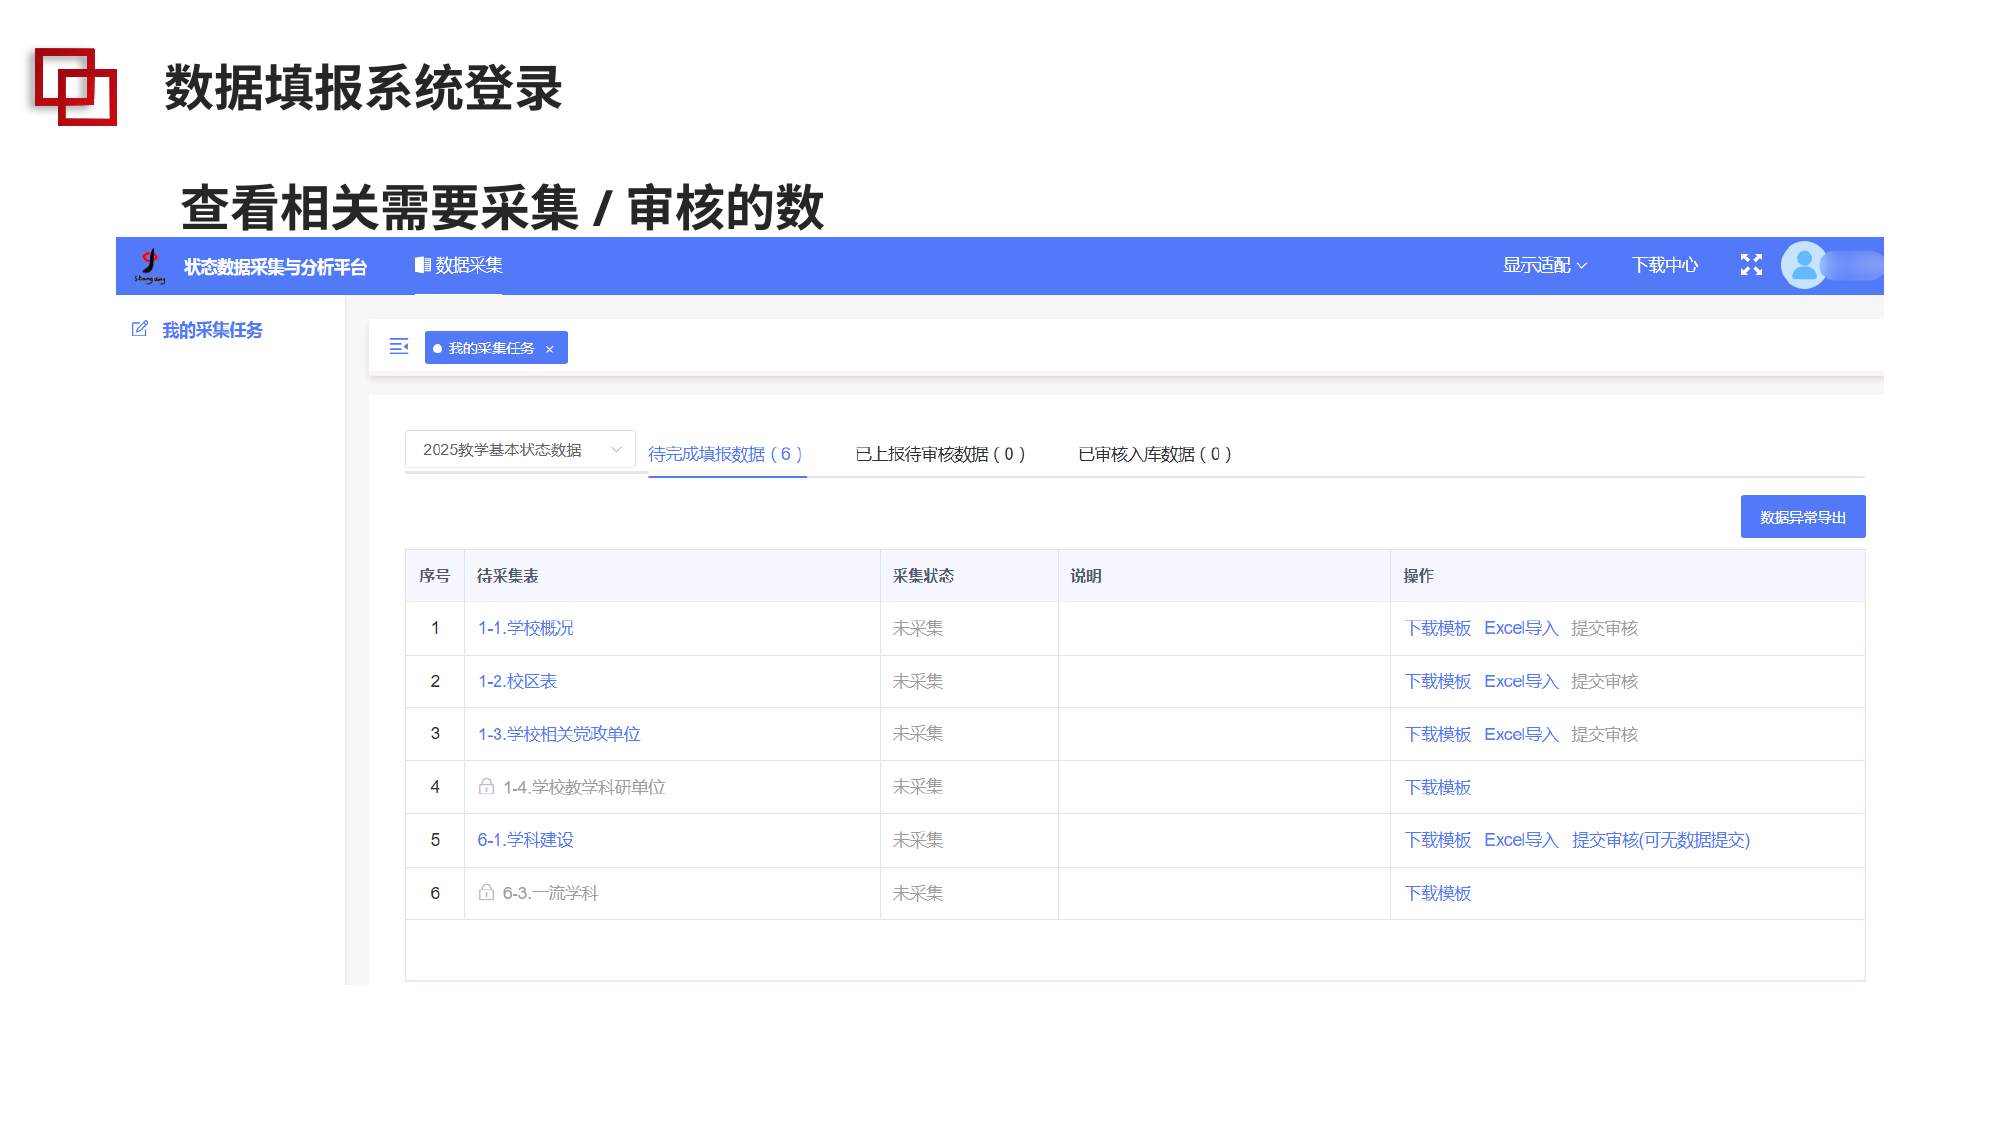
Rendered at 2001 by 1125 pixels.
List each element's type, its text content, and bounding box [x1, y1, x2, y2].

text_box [34, 48, 118, 127]
picture [116, 237, 1884, 986]
text_box 数据填报系统登录 查看相关需要采集/审核的数据， [149, 48, 857, 153]
